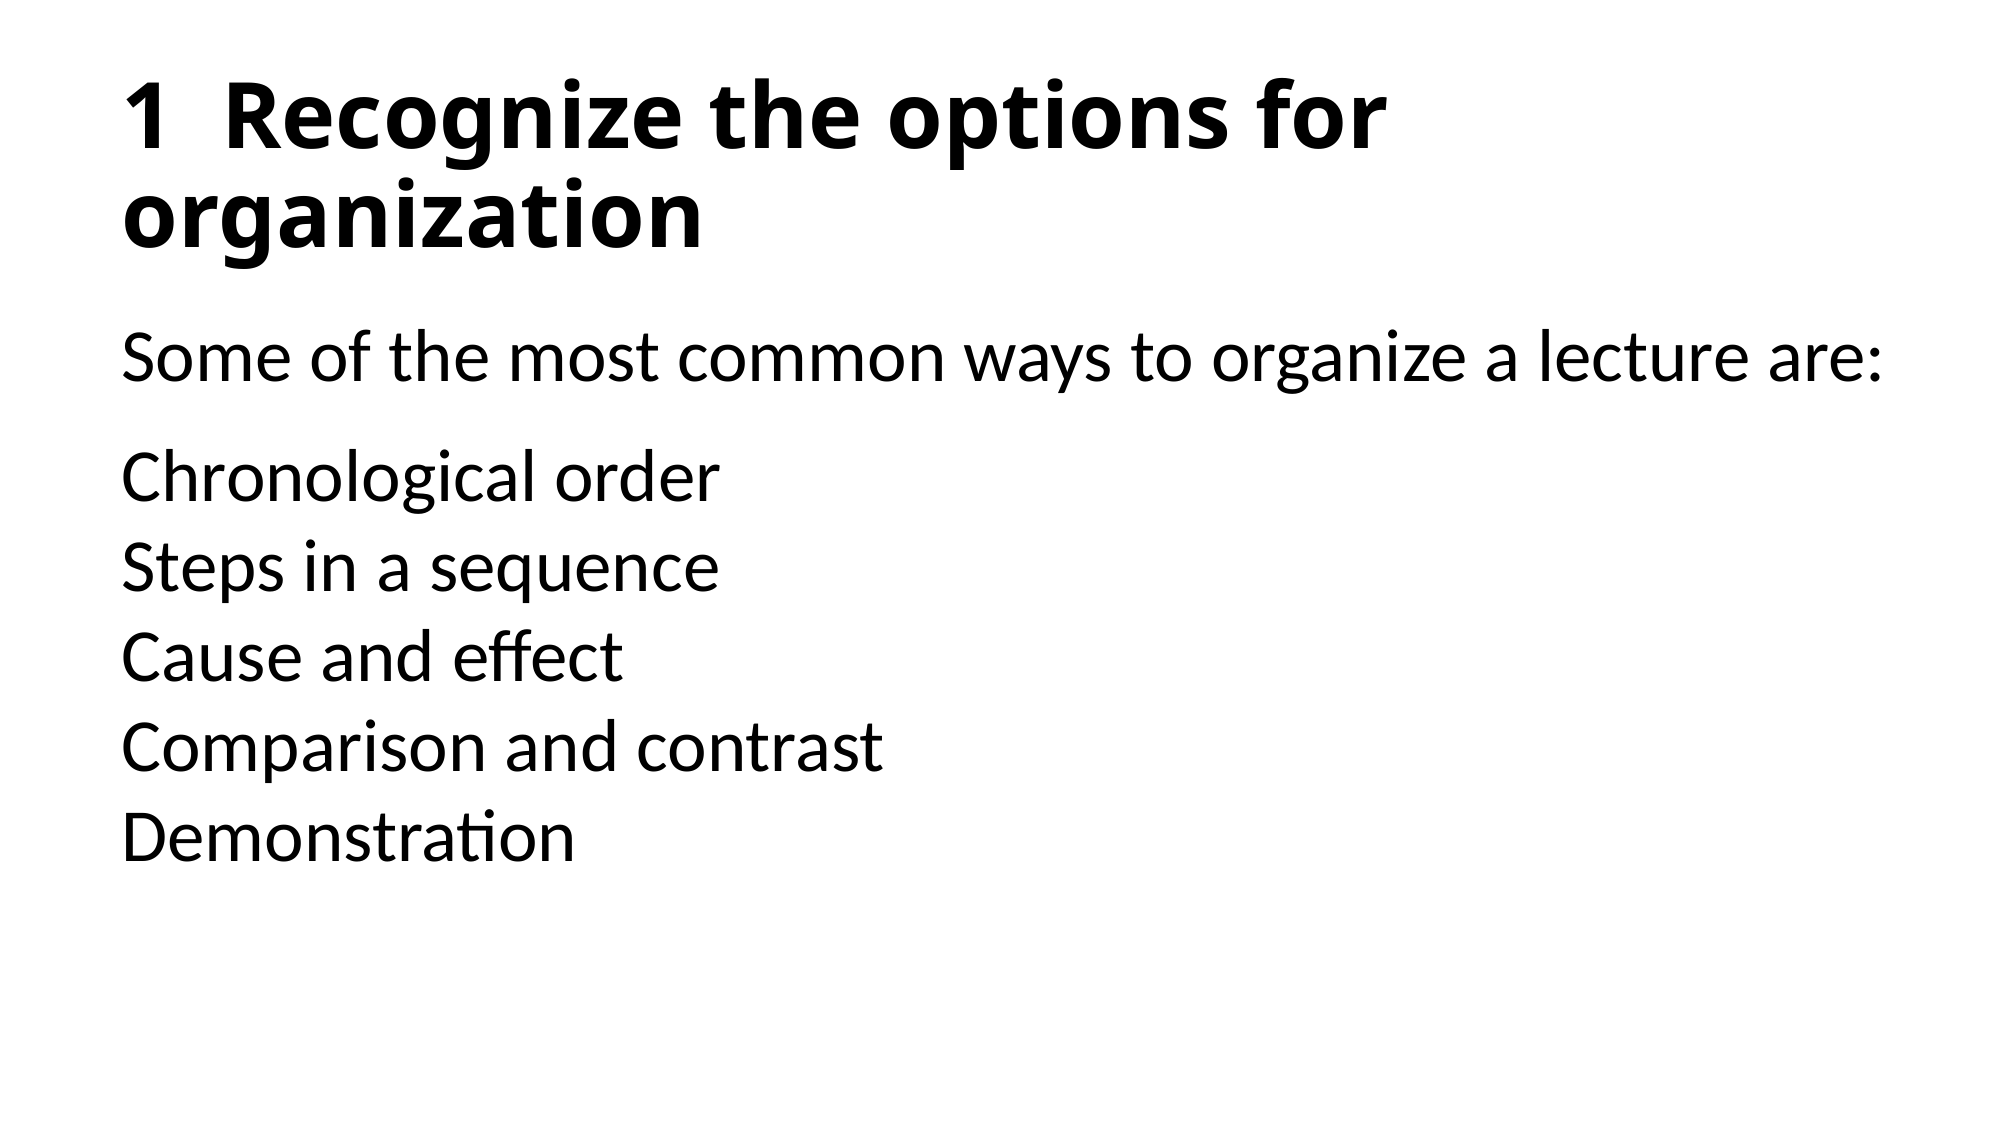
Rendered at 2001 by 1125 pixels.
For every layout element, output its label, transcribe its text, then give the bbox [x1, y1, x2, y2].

title 1 Recognize the options for organization [106, 59, 1863, 278]
list Some of the most common ways to organize a lecture are: Chronological order Steps in a sequence Cause and effect Comparison and contrast Demonstration [106, 299, 1918, 1014]
